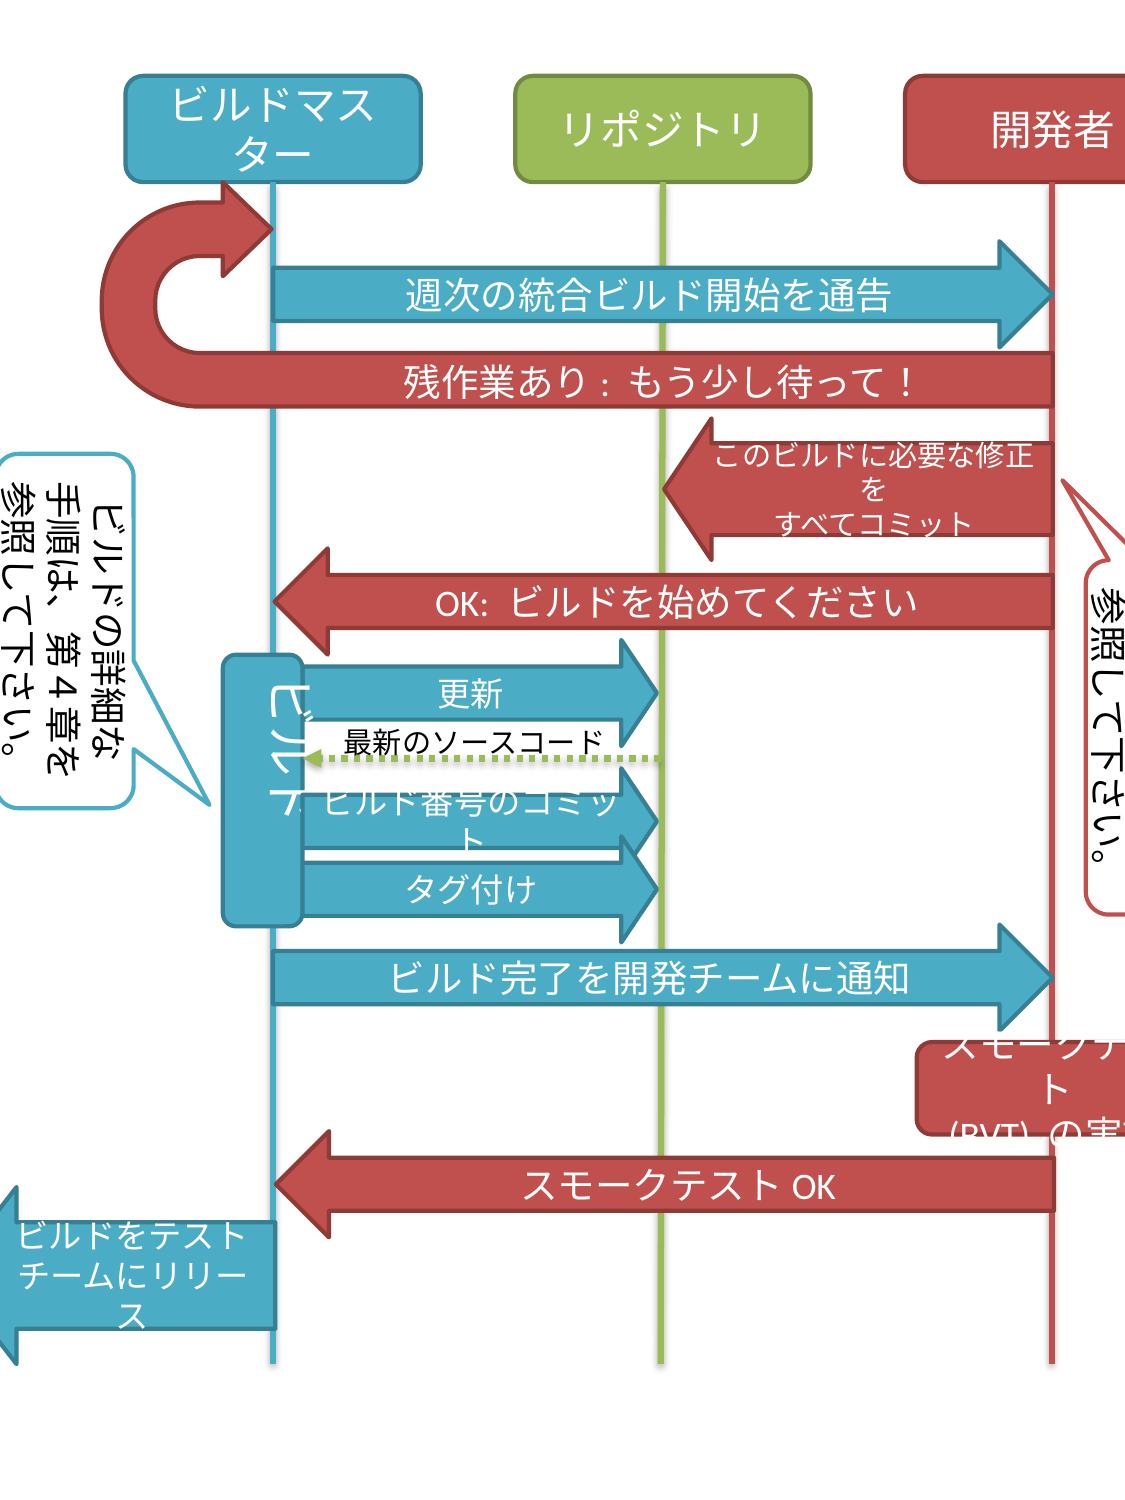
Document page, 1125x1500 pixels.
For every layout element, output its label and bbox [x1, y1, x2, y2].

text_box [0, 75, 1125, 1365]
